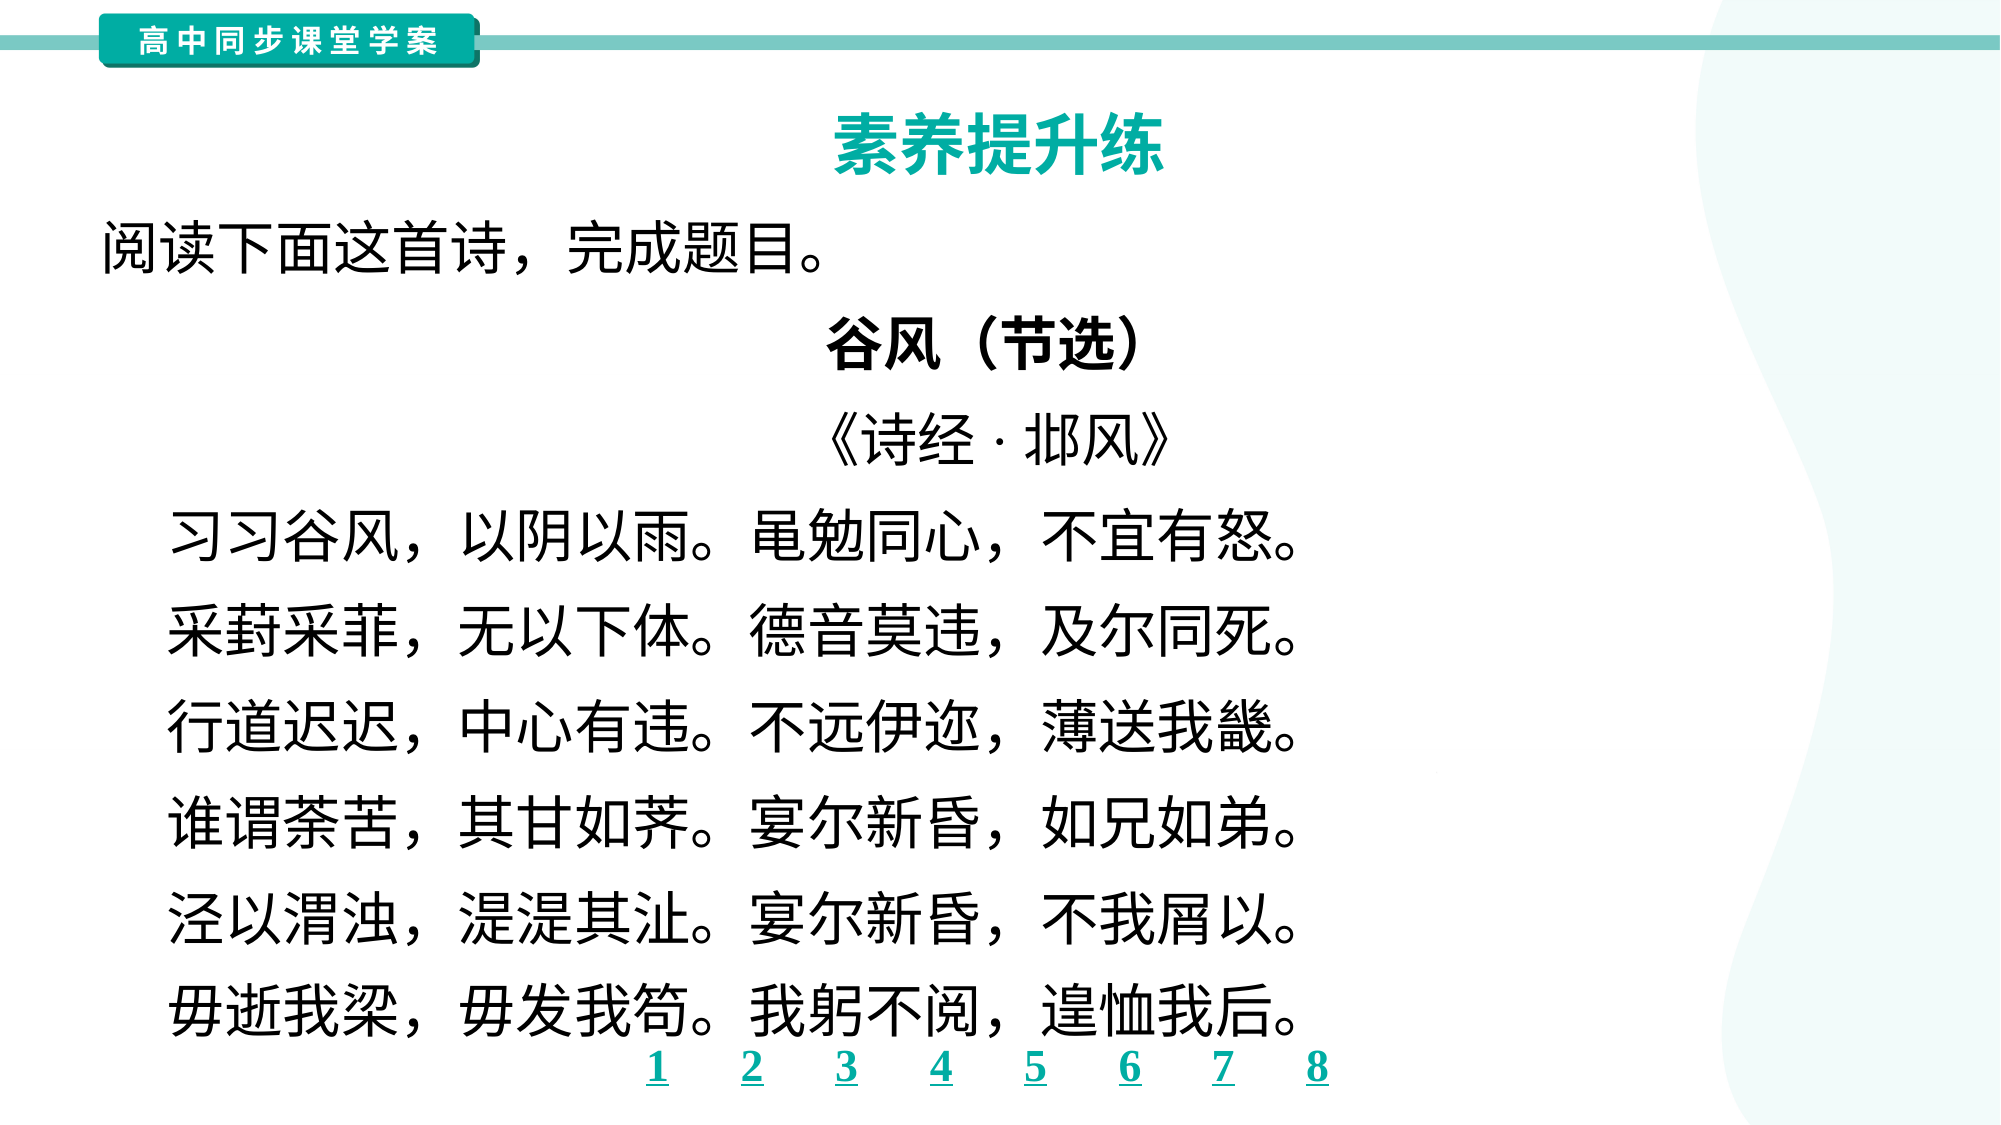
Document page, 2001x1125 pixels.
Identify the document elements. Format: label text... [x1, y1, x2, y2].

picture [0, 0, 2000, 1125]
text_box 阅读下面这首诗，完成题目。 谷风（节选） 《诗经·邶风》 习习谷风，以阴以雨。黾勉同心，不宜有怒。 采葑采菲，无以下体。德音莫违，及尔同死。 行道迟迟，中心有违。不远伊迩，薄送我畿。 谁谓荼苦，其甘如荠。宴尔新昏，如兄如弟。 泾以渭浊，湜湜其沚。宴尔新昏，不我屑以。 毋逝我梁，毋发我笱。我躬不阅，遑恤我后。 [100, 185, 1899, 1036]
text_box 素养提升练 [100, 76, 1899, 175]
